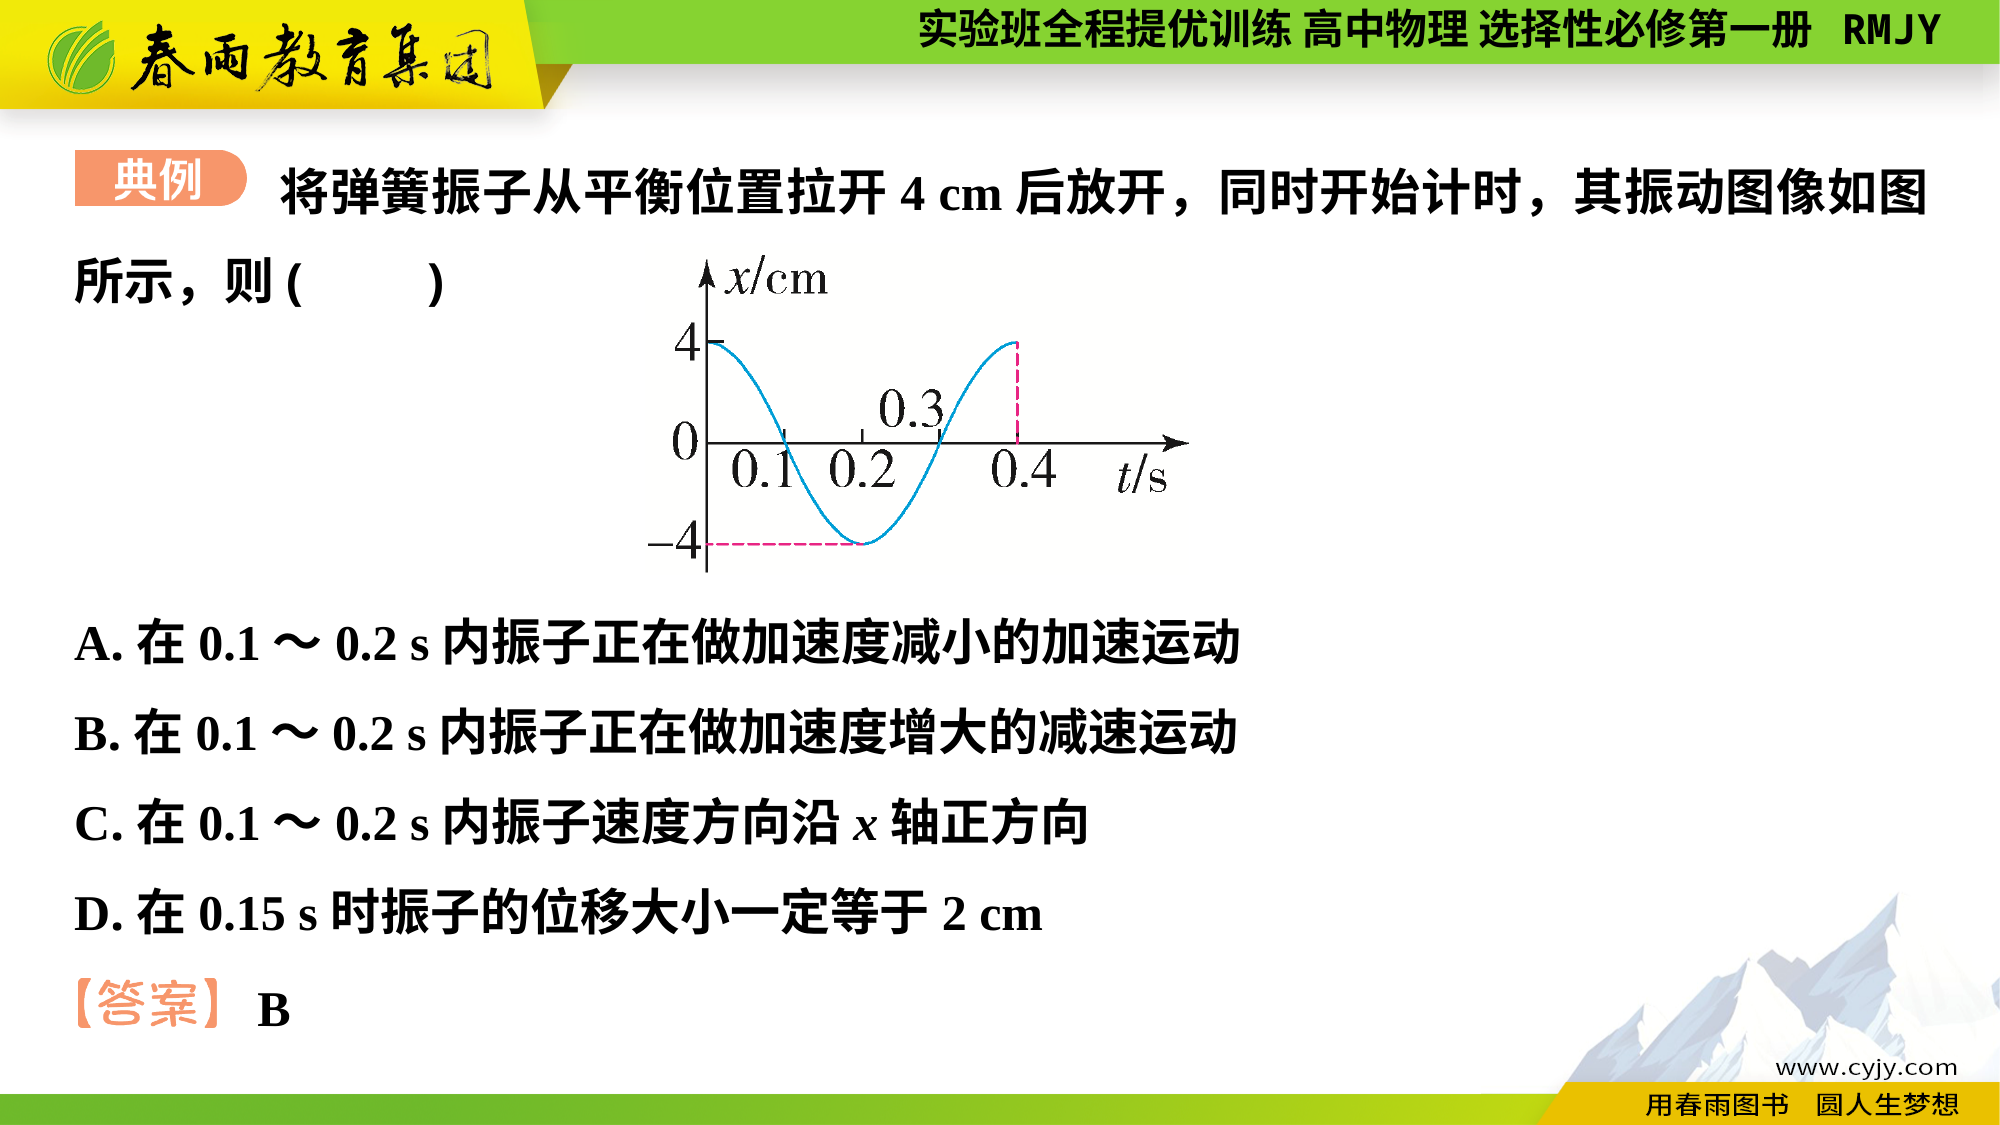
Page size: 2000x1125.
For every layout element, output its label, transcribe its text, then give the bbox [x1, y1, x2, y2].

text_box B [242, 969, 306, 1044]
list 将弹簧振子从平衡位置拉开4 cm后放开，同时开始计时，其振动图像如图所示，则( ) A.在0.1～0.2 s内振子正在做加速度减小的加速运动 B.在0.1～0.2 s内振子正在做加速度增大的减速运动 C.在0.1～0.2 s内振子速度方向沿x轴正方向 D.在0.15 s时振子的位移大小一定等于2 cm [59, 122, 1944, 956]
picture [0, 0, 2000, 1125]
